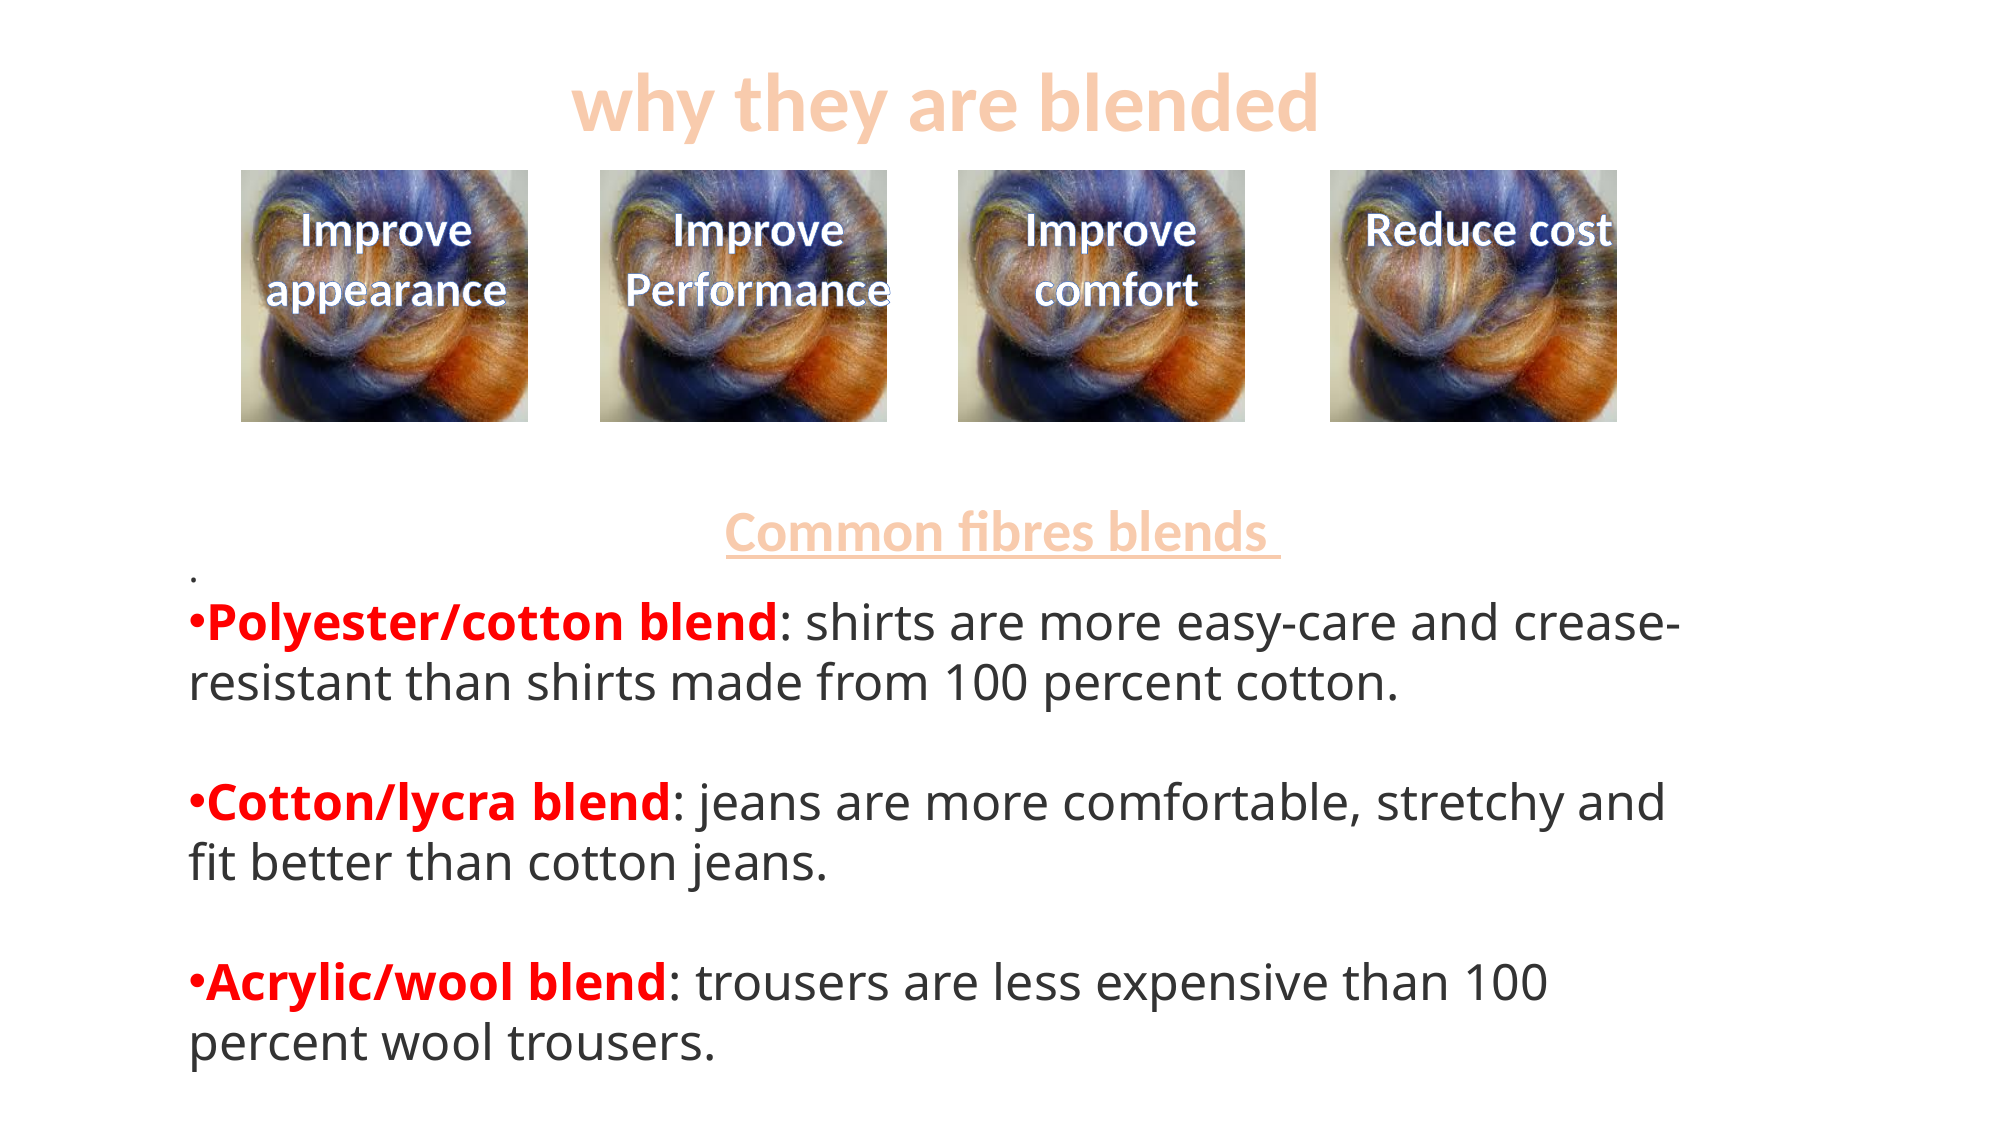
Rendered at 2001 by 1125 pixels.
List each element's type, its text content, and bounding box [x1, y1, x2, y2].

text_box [241, 170, 530, 422]
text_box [600, 170, 916, 422]
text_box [958, 170, 1274, 422]
text_box why they are blended [556, 40, 1337, 156]
text_box . Polyester/cotton blend: shirts are more easy-care and crease-resistant than shirts made from 100 percent cotton. Cotton/lycra blend: jeans are more comfortable, stretchy and fit better than cotton jeans. Acrylic/wool blend: trousers are less expensive than 100 percent wool trousers. [173, 538, 1698, 1078]
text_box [1330, 170, 1646, 422]
text_box Common fibres blends [711, 485, 1297, 571]
